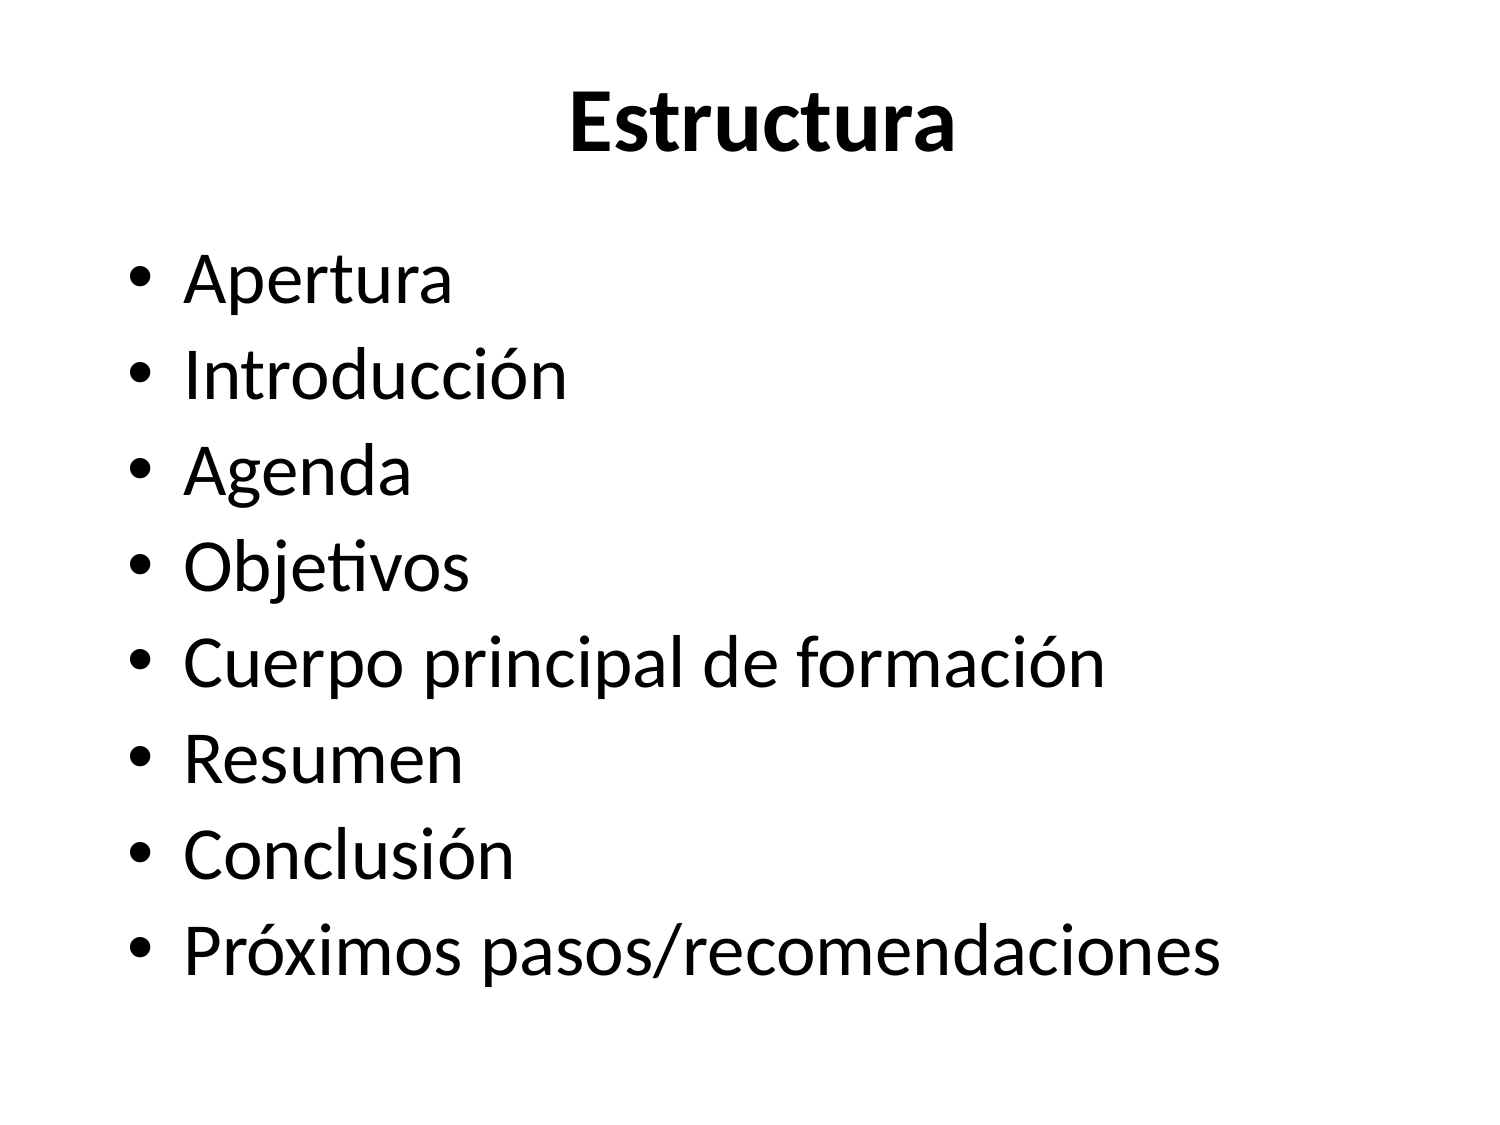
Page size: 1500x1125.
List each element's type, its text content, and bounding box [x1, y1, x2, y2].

list Apertura Introducción Agenda Objetivos Cuerpo principal de formación Resumen Conclusión Próximos pasos/recomendaciones [111, 231, 1463, 870]
title Estructura [88, 2, 1439, 228]
